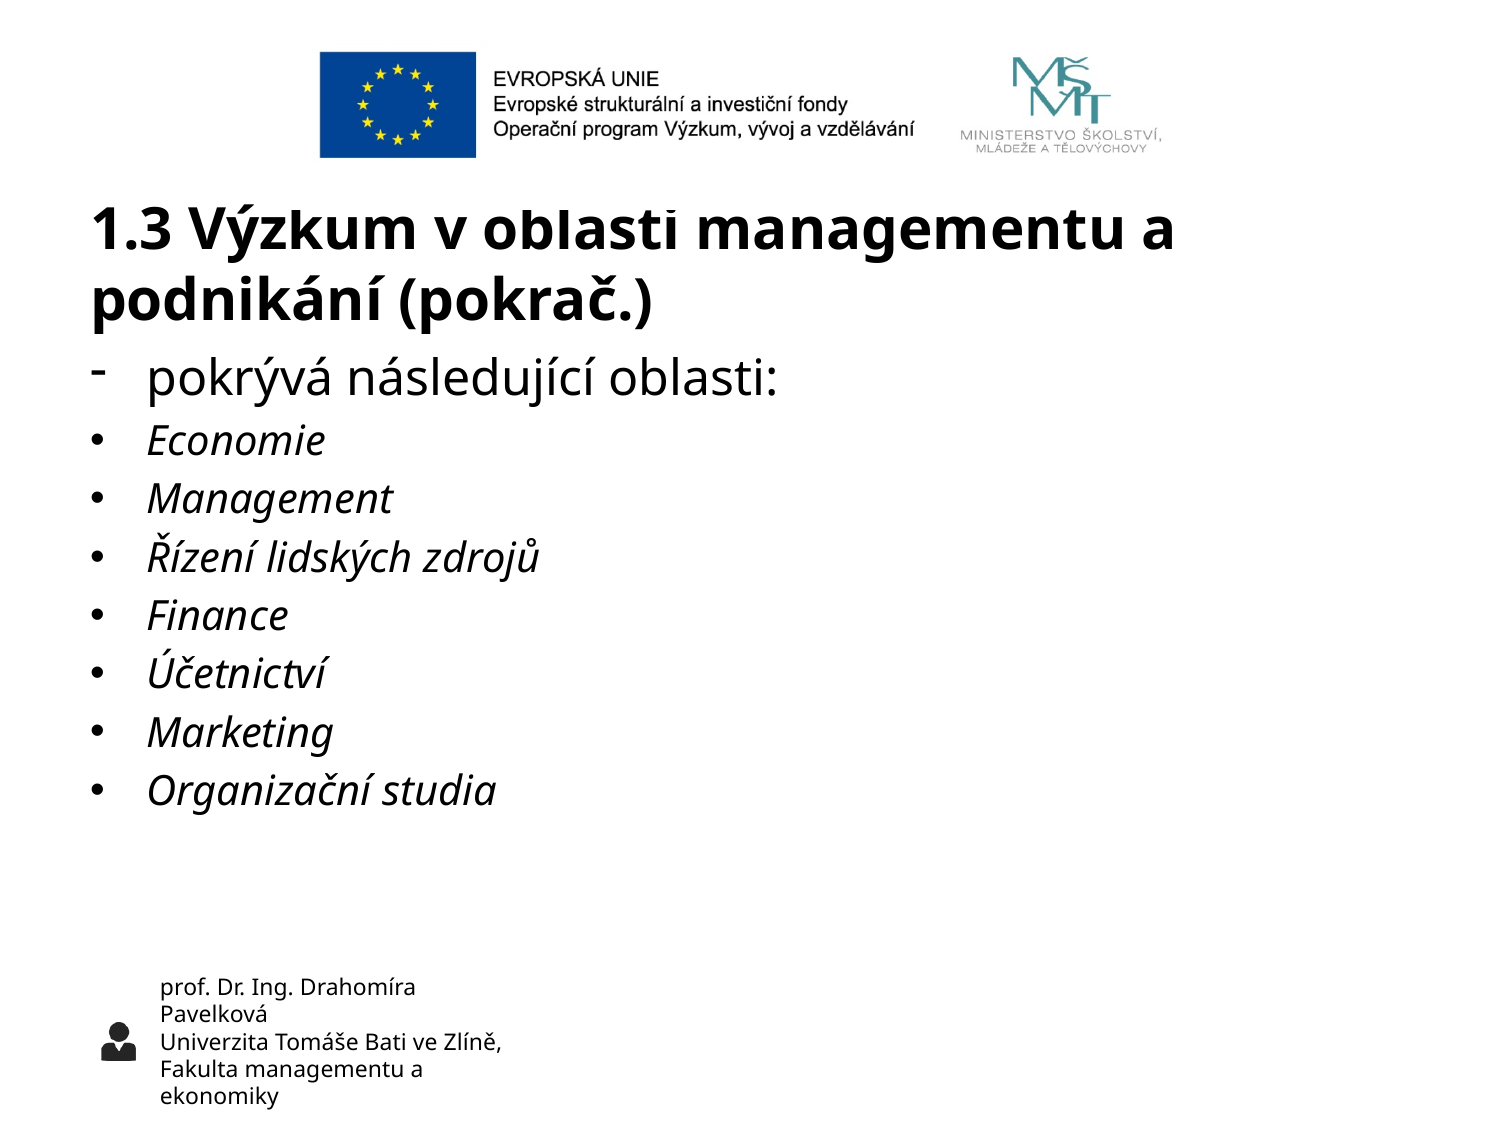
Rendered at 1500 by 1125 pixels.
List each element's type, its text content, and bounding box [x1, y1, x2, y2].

footer prof. Dr. Ing. Drahomíra Pavelková Univerzita Tomáše Bati ve Zlíně, Fakulta managementu a ekonomiky [145, 999, 526, 1083]
list pokrývá následující oblasti: Economie Management Řízení lidských zdrojů Finance Účetnictví Marketing Organizační studia [75, 338, 1425, 906]
title 1.3 Výzkum v oblasti managementu a podnikání (pokrač.) [75, 185, 1425, 338]
picture [101, 1021, 136, 1062]
picture [267, 0, 1213, 210]
